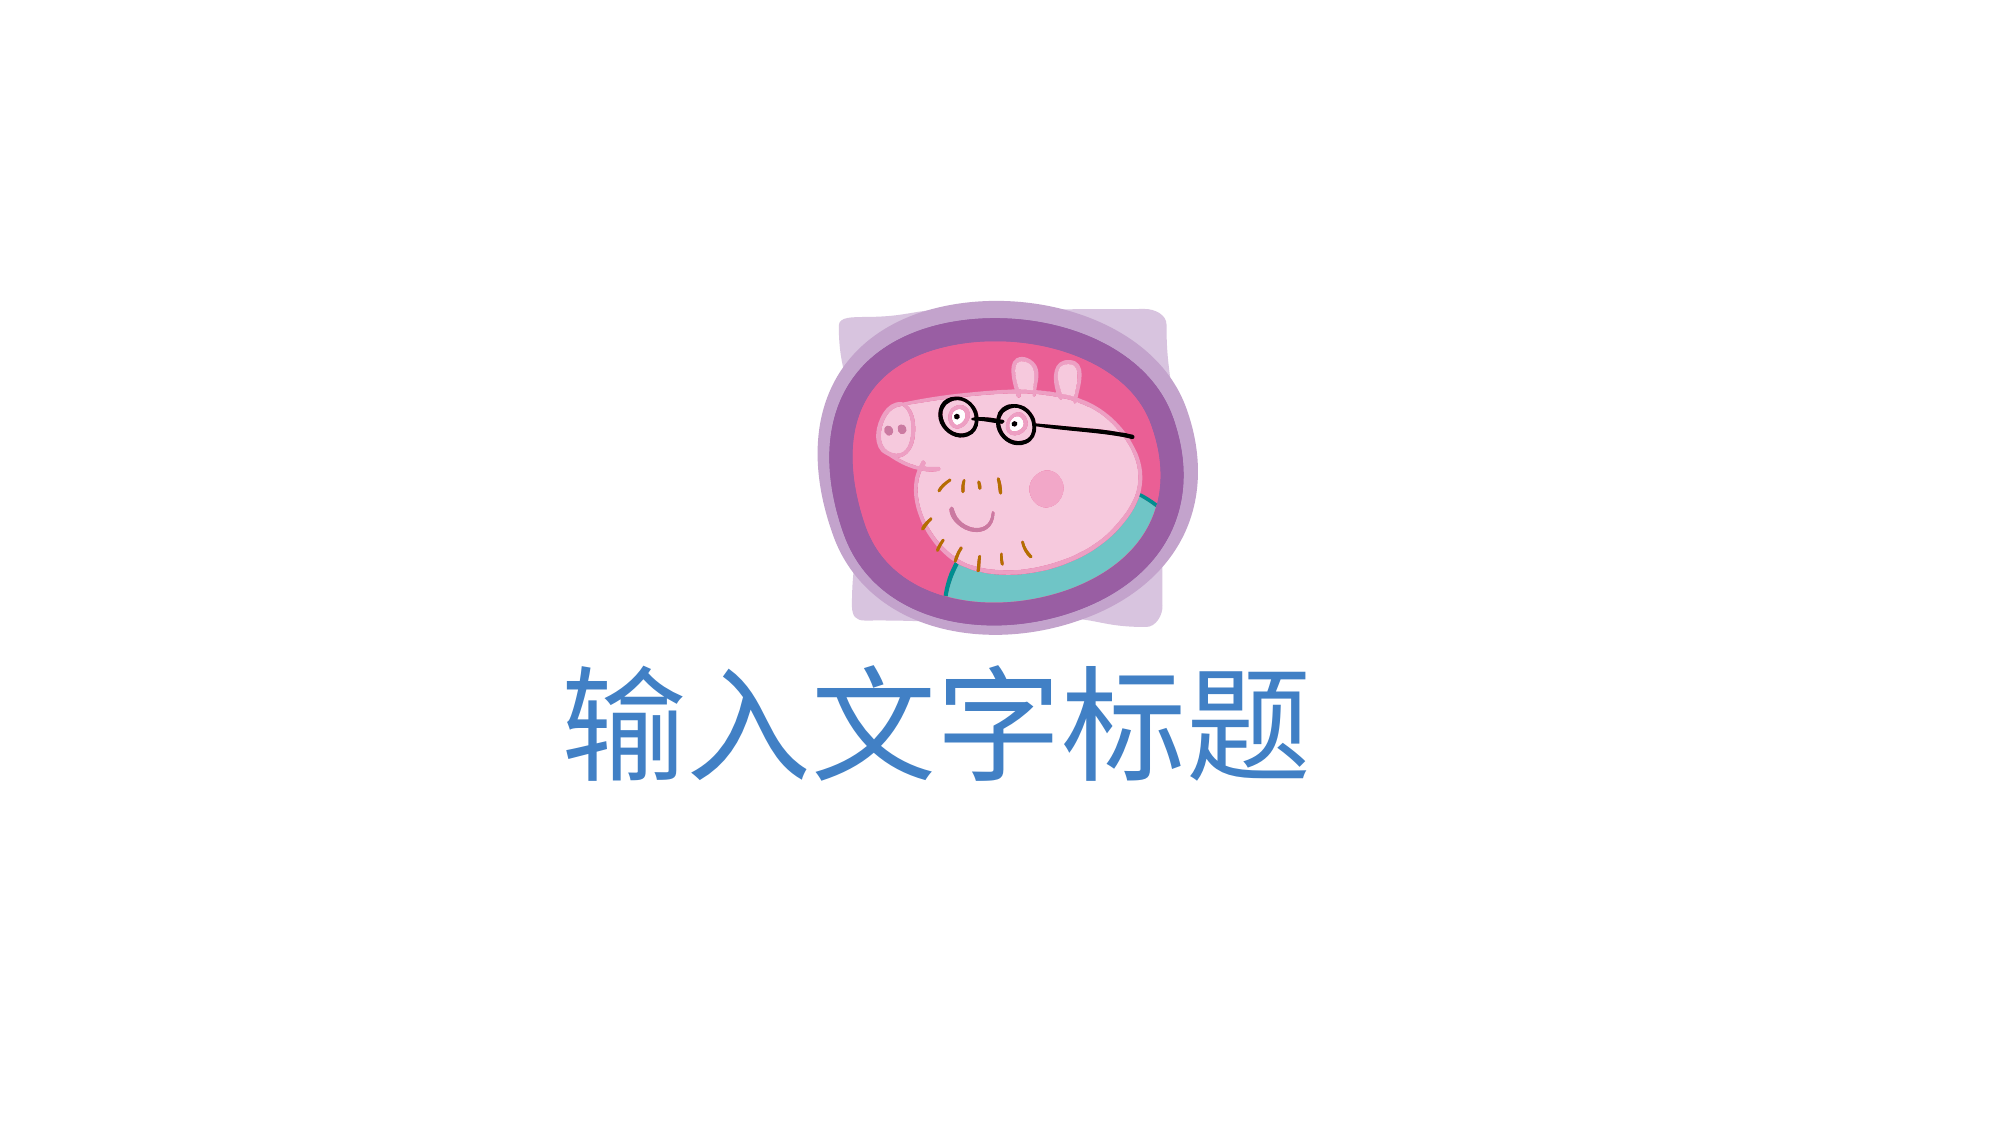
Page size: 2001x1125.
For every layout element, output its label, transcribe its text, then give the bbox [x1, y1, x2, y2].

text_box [795, 279, 1205, 643]
text_box 输入文字标题 [546, 638, 1454, 804]
